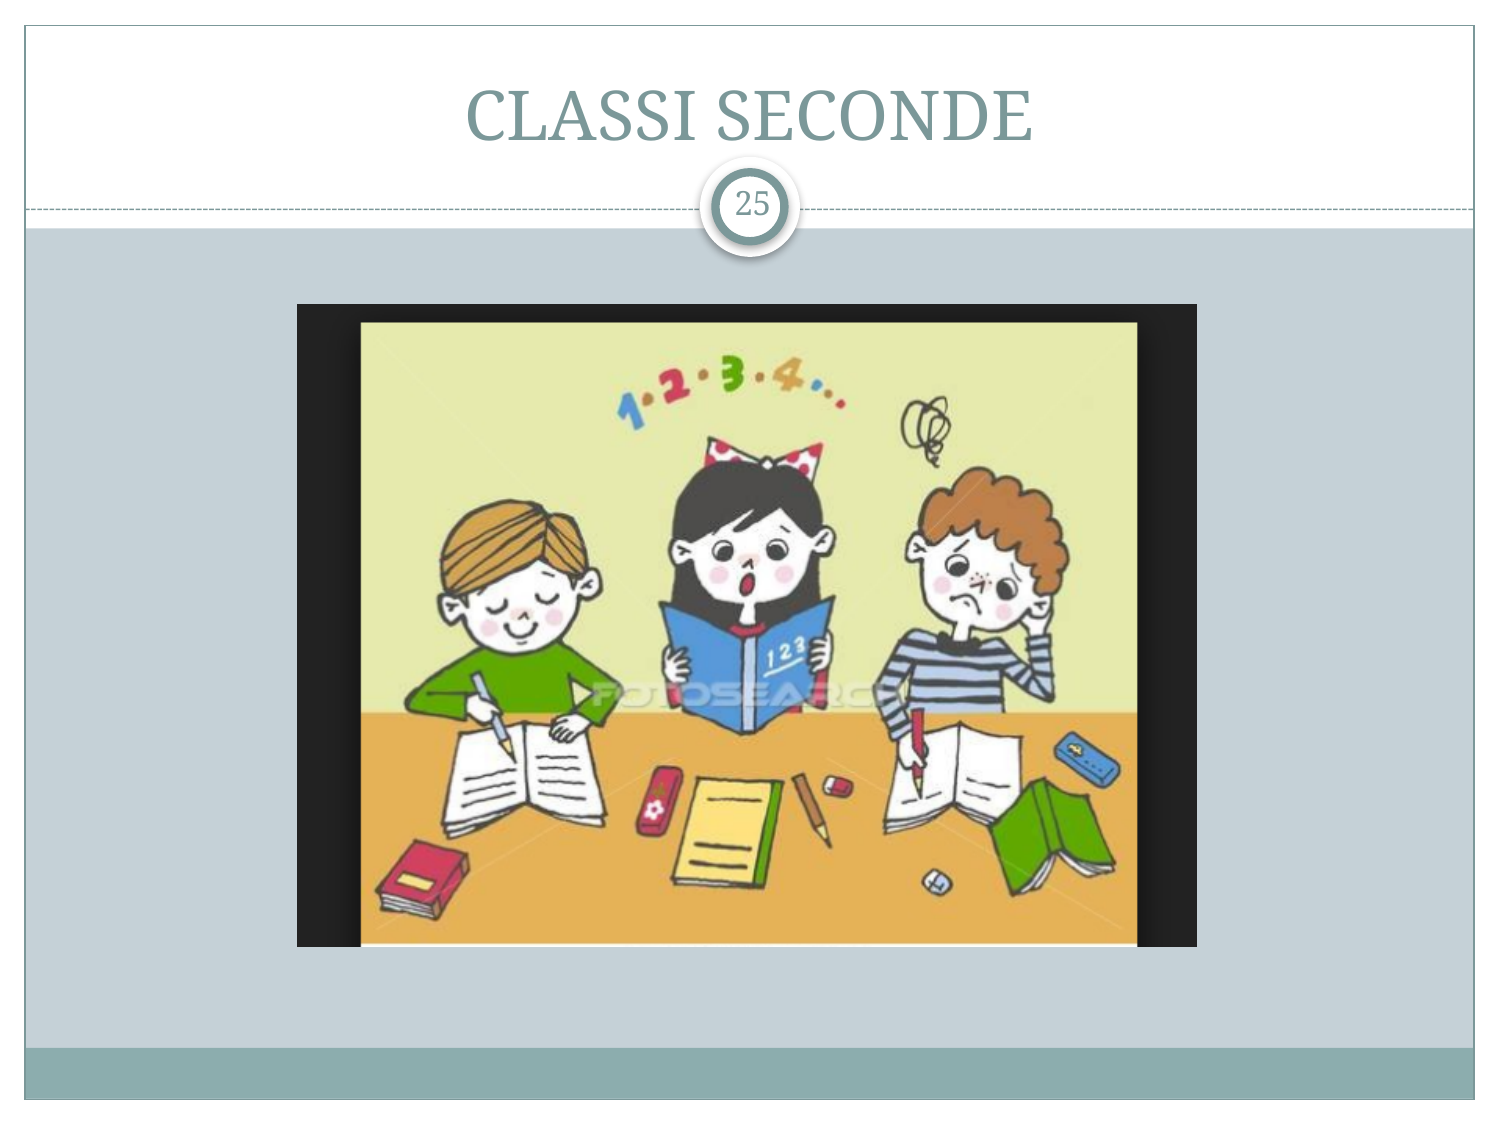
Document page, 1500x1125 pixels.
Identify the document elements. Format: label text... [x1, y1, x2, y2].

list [297, 304, 1197, 947]
title CLASSI SECONDE [49, 37, 1450, 162]
slide_number 25 [715, 168, 791, 241]
